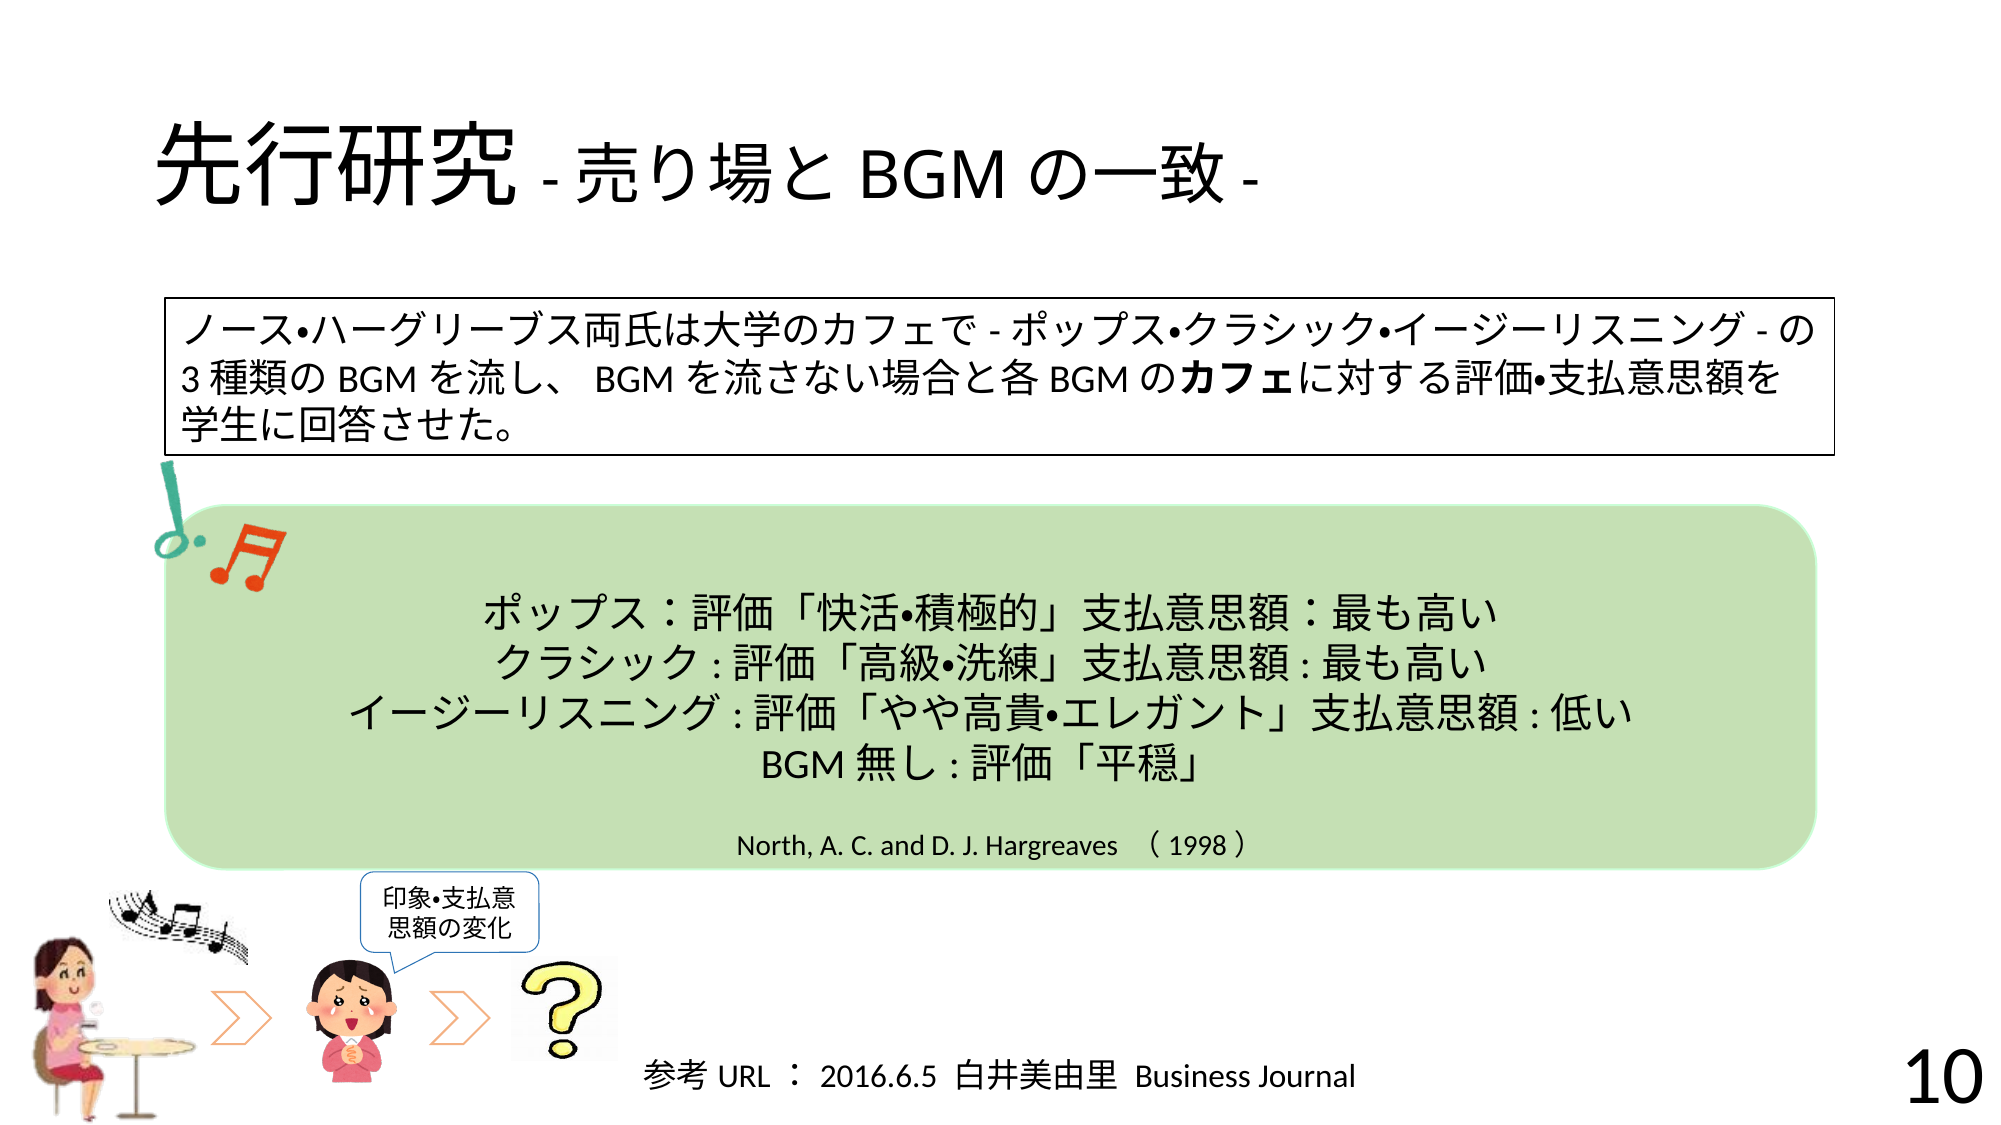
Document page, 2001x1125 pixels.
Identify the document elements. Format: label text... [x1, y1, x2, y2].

text_box ノース・ハーグリーブス両氏は大学のカフェで-ポップス・クラシック・イージーリスニング-の3種類のBGMを流し、BGMを流さない場合と各BGMのカフェに対する評価・支払意思額を学生に回答させた。 [165, 297, 1835, 455]
picture [293, 952, 410, 1086]
text_box [430, 991, 491, 1045]
title 先行研究-売り場とBGMの一致- [137, 59, 1863, 278]
picture [126, 448, 293, 611]
text_box 印象・支払意思額の変化 [359, 871, 540, 966]
text_box 参考URL：2016.6.5 白井美由里 Business Journal [628, 1047, 1372, 1102]
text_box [29, 890, 249, 1125]
picture [511, 956, 618, 1061]
slide_number 10 [1550, 1040, 2000, 1100]
text_box [249, 995, 272, 1041]
text_box ポップス：評価「快活・積極的」支払意思額：最も高い クラシック:評価「高級・洗練」支払意思額:最も高い イージーリスニング:評価「やや高貴・エレガント」支払意思額:低い BGM無し:評価「平穏」 [164, 504, 1818, 871]
text_box North, A. C. and D. J. Hargreaves （1998） [721, 819, 1279, 869]
